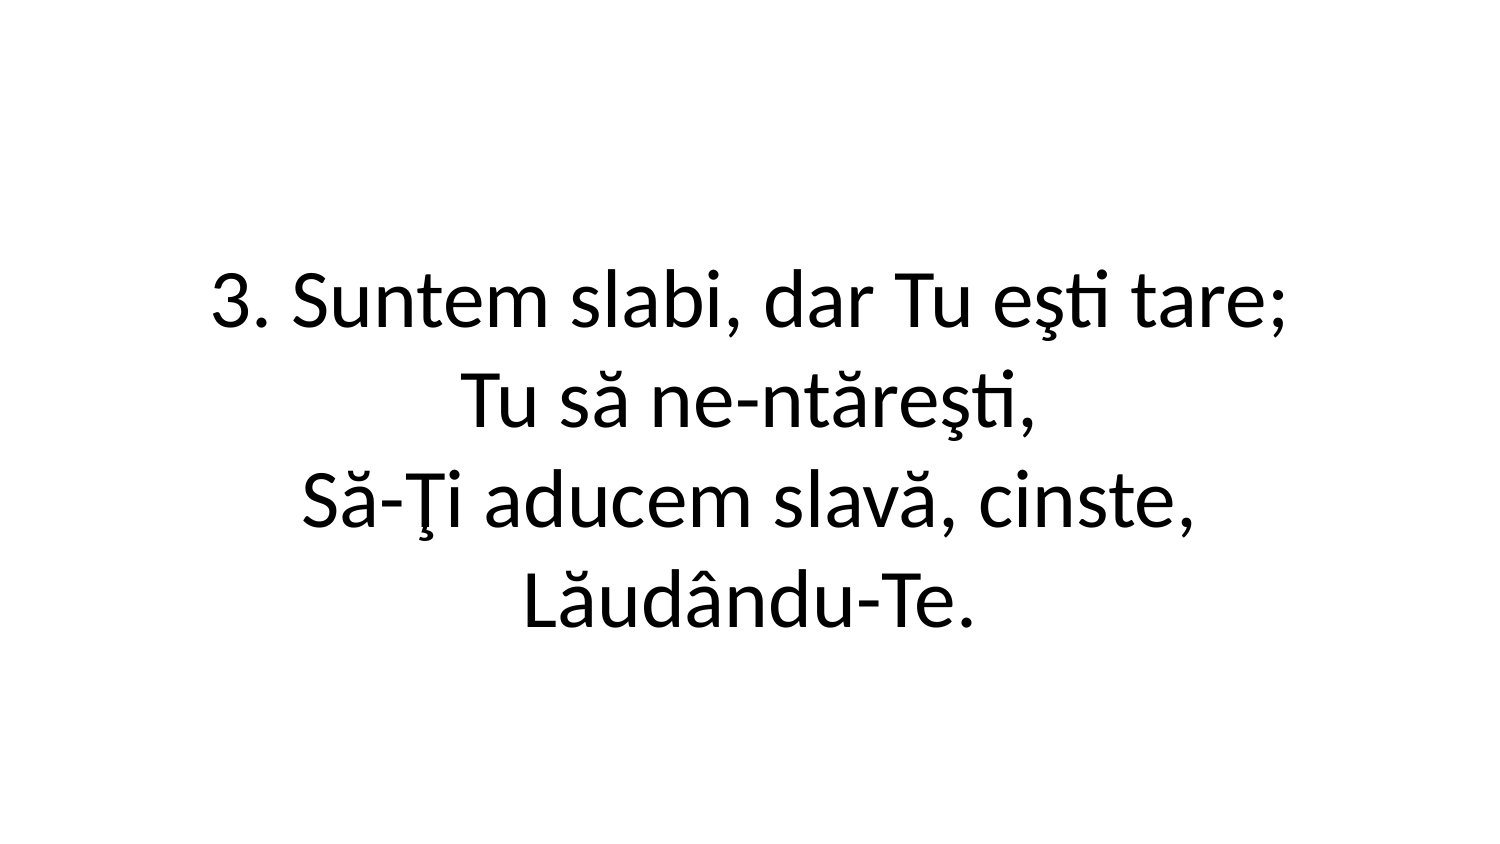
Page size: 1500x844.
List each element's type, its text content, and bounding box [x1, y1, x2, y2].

text_box 3. Suntem slabi, dar Tu eşti tare; Tu să ne-ntăreşti, Să-Ţi aducem slavă, cinste, Lăudându-Te. [194, 192, 1306, 652]
